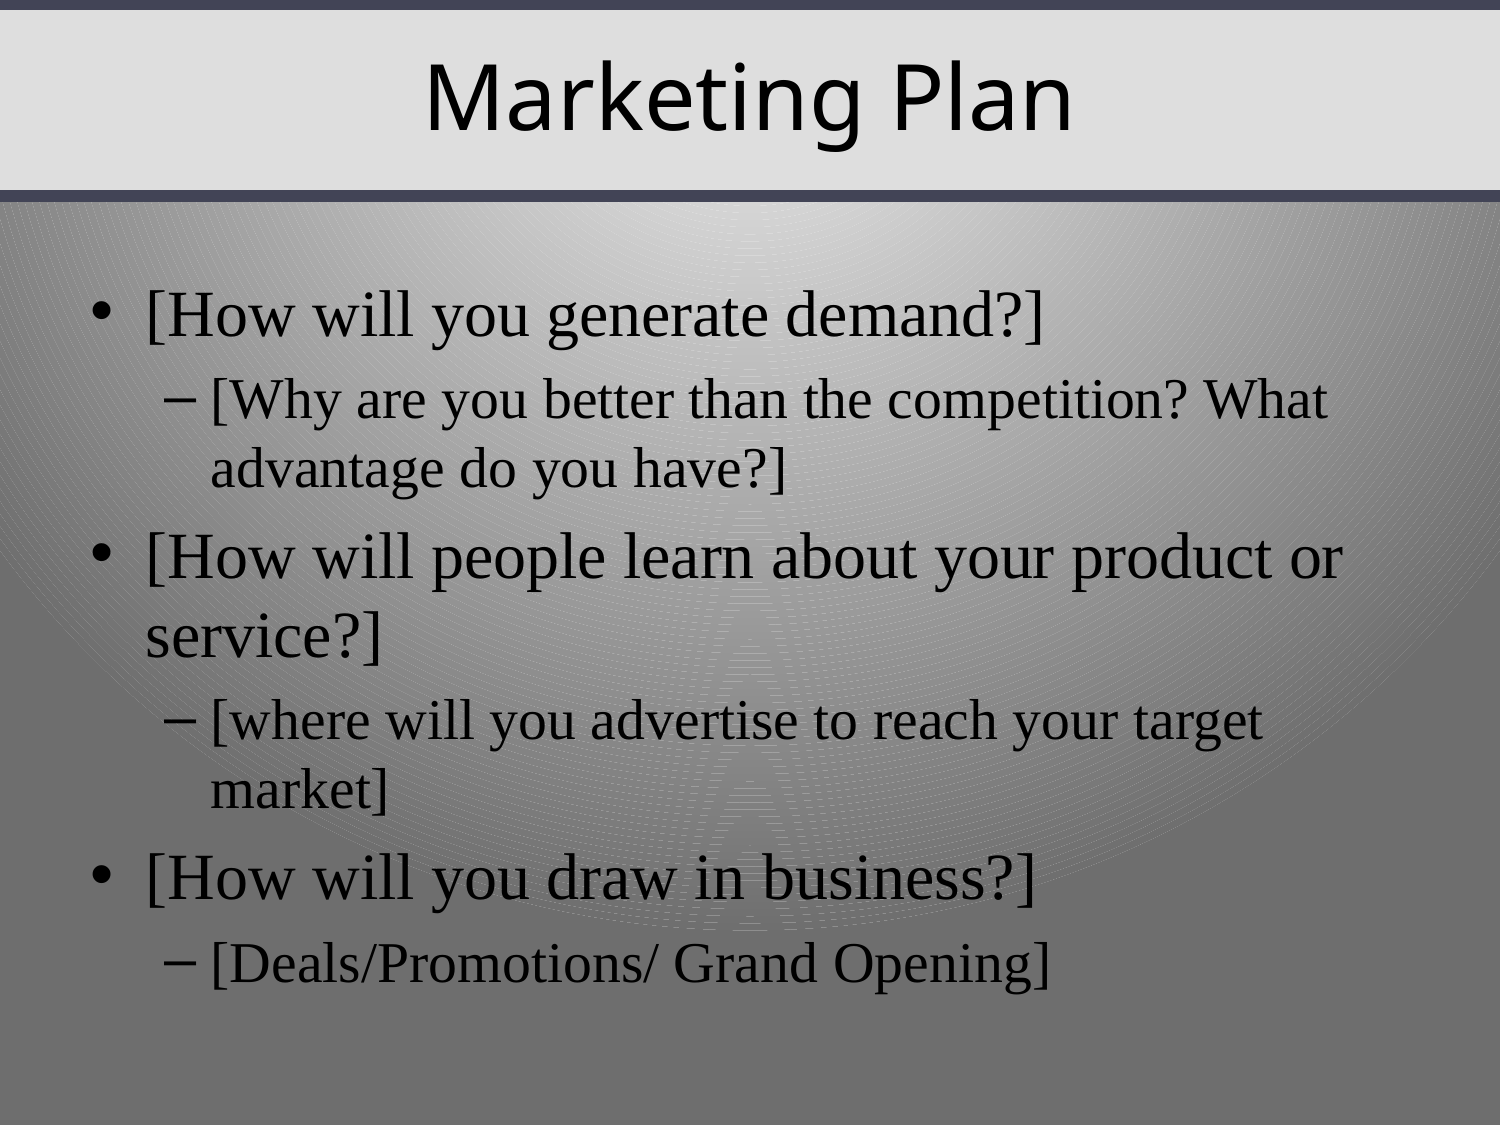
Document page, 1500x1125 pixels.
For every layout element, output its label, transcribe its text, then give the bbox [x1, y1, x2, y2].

title Marketing Plan [75, 0, 1425, 188]
list [How will you generate demand?] [Why are you better than the competition? What advantage do you have?] [How will people learn about your product or service?] [where will you advertise to reach your target market] [How will you draw in business?] [Deals/Promotions/ Grand Opening] [75, 262, 1425, 1005]
